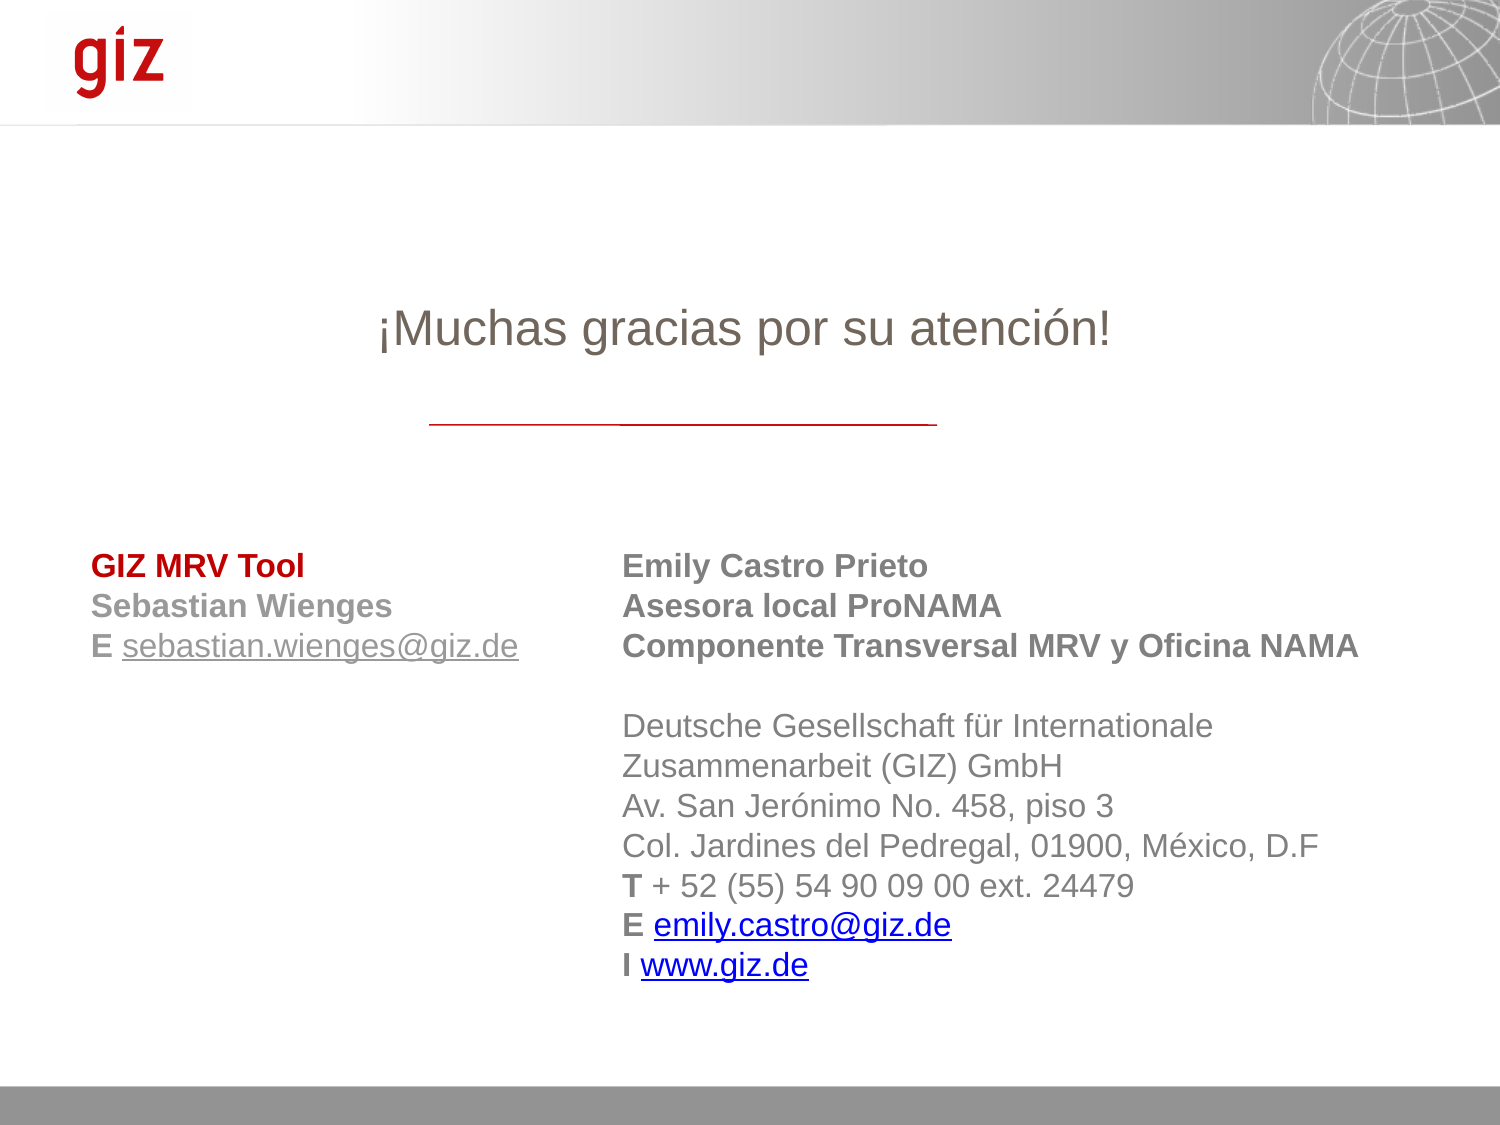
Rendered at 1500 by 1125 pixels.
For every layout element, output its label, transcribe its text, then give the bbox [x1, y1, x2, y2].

text_box Emily Castro Prieto Asesora local ProNAMA Componente Transversal MRV y Oficina NAMA Deutsche Gesellschaft für Internationale Zusammenarbeit (GIZ) GmbH Av. San Jerónimo No. 458, piso 3 Col. Jardines del Pedregal, 01900, México, D.F T + 52 (55) 54 90 09 00 ext. 24479 E emily.castro@giz.de I www.giz.de [607, 536, 1406, 991]
picture [45, 12, 193, 111]
text_box GIZ MRV Tool Sebastian Wienges E sebastian.wienges@giz.de [60, 536, 559, 672]
text_box ¡Muchas gracias por su atención! [82, 278, 1406, 373]
picture [1311, 0, 1500, 125]
